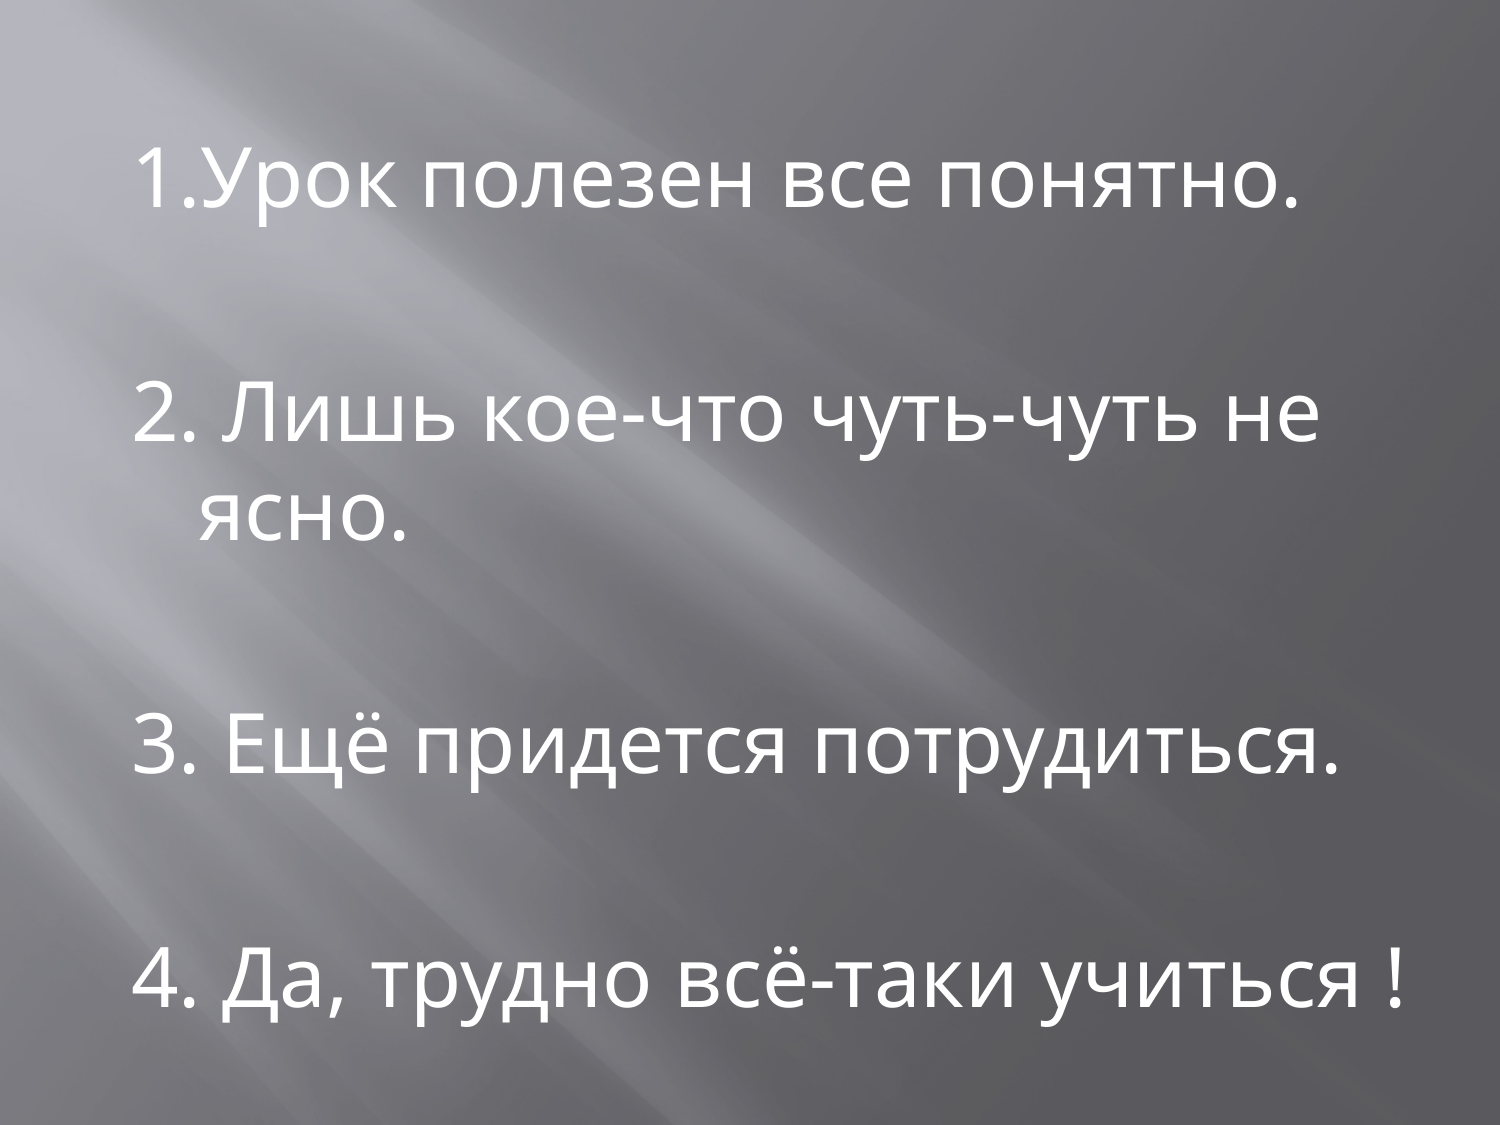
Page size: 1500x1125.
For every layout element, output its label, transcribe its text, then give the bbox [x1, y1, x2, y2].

list 1.Урок полезен все понятно. 2. Лишь кое-что чуть-чуть не ясно. 3. Ещё придется потрудиться. 4. Да, трудно всё-таки учиться ! [93, 117, 1477, 1035]
